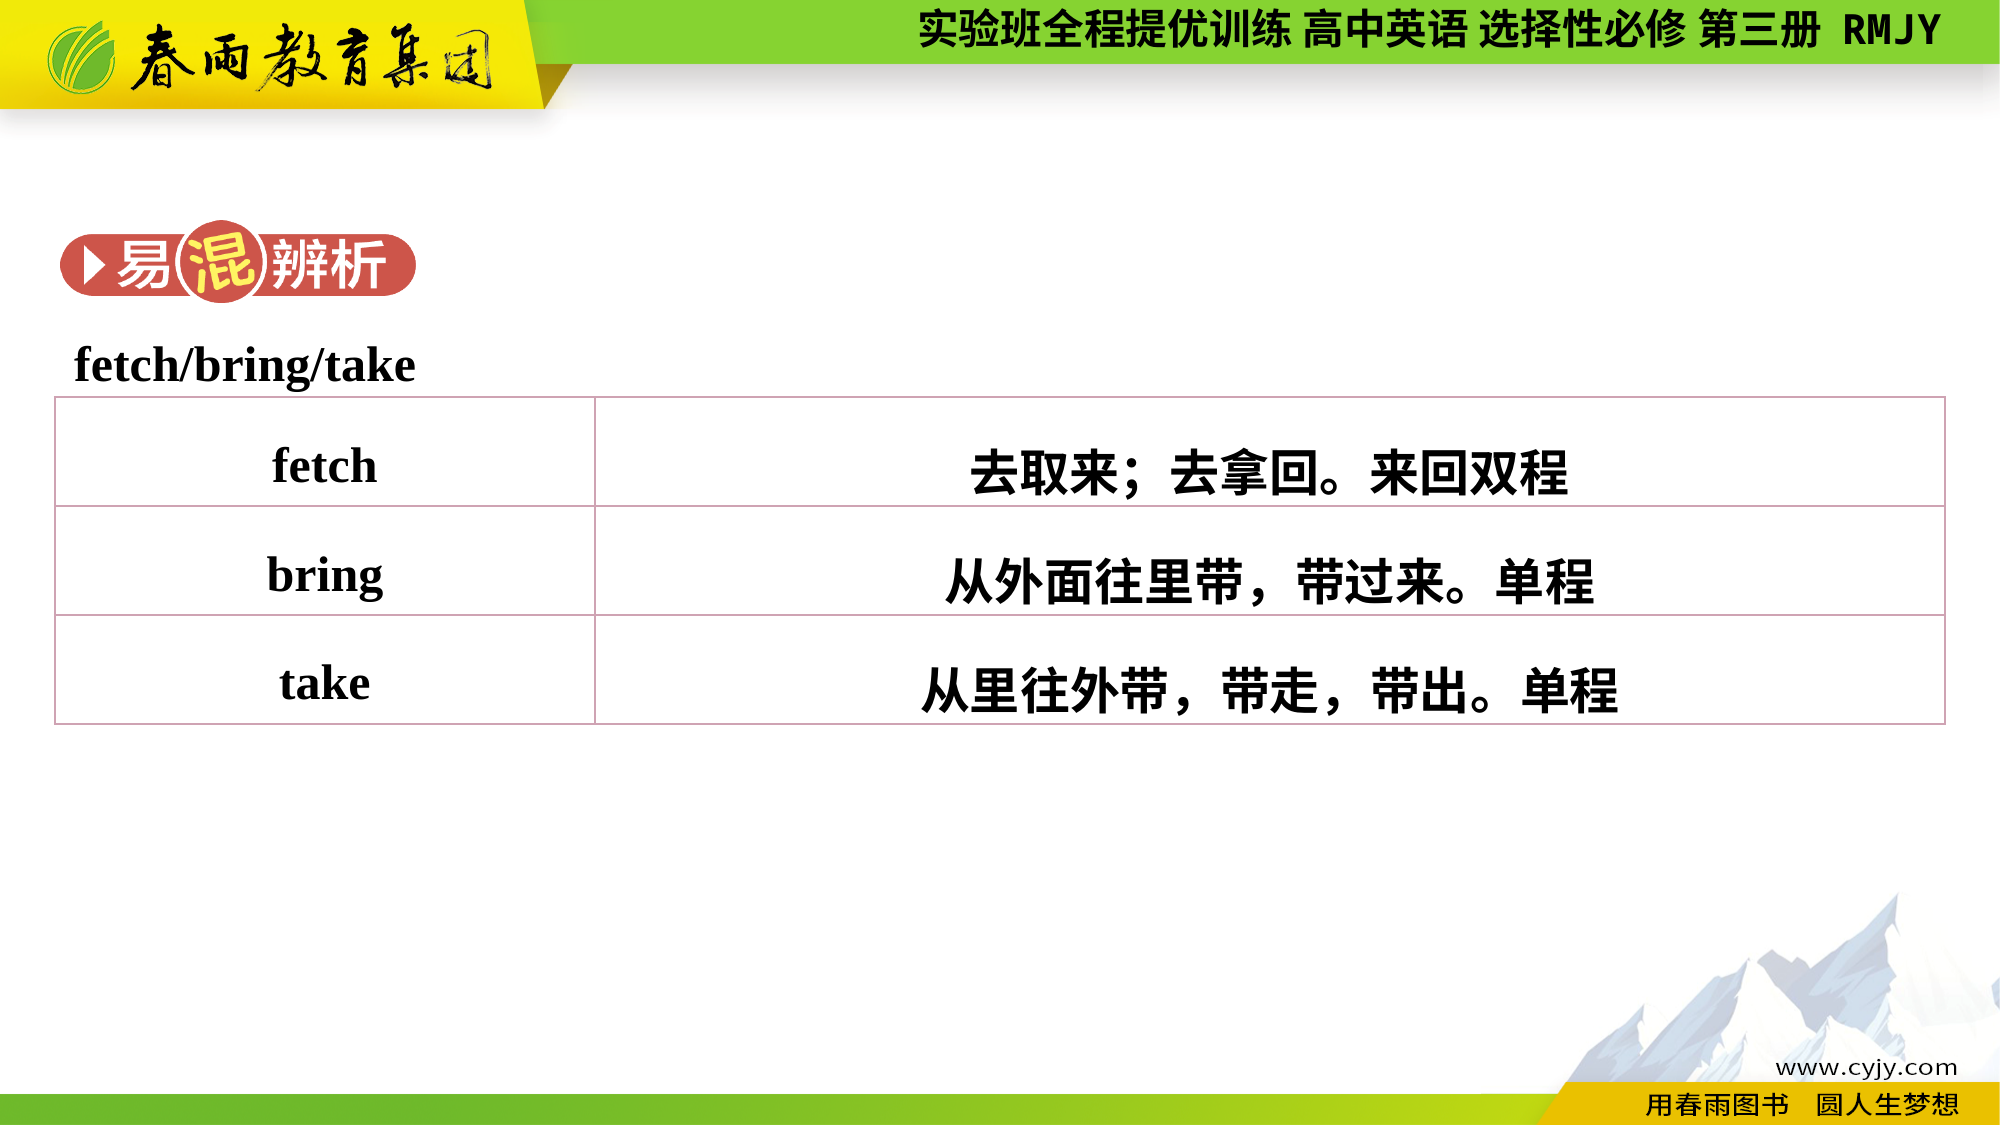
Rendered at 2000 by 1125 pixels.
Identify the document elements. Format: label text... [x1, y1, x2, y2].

table_header fetch [56, 398, 594, 505]
table_header 去取来；去拿回。来回双程 [596, 398, 1944, 505]
table_cell 从外面往里带，带过来。单程 [596, 507, 1944, 614]
table_cell 从里往外带，带走，带出。单程 [596, 616, 1944, 723]
table_cell bring [56, 507, 594, 614]
picture [0, 0, 2000, 1125]
table_cell take [56, 616, 594, 723]
list fetch/bring/take [59, 293, 1944, 389]
